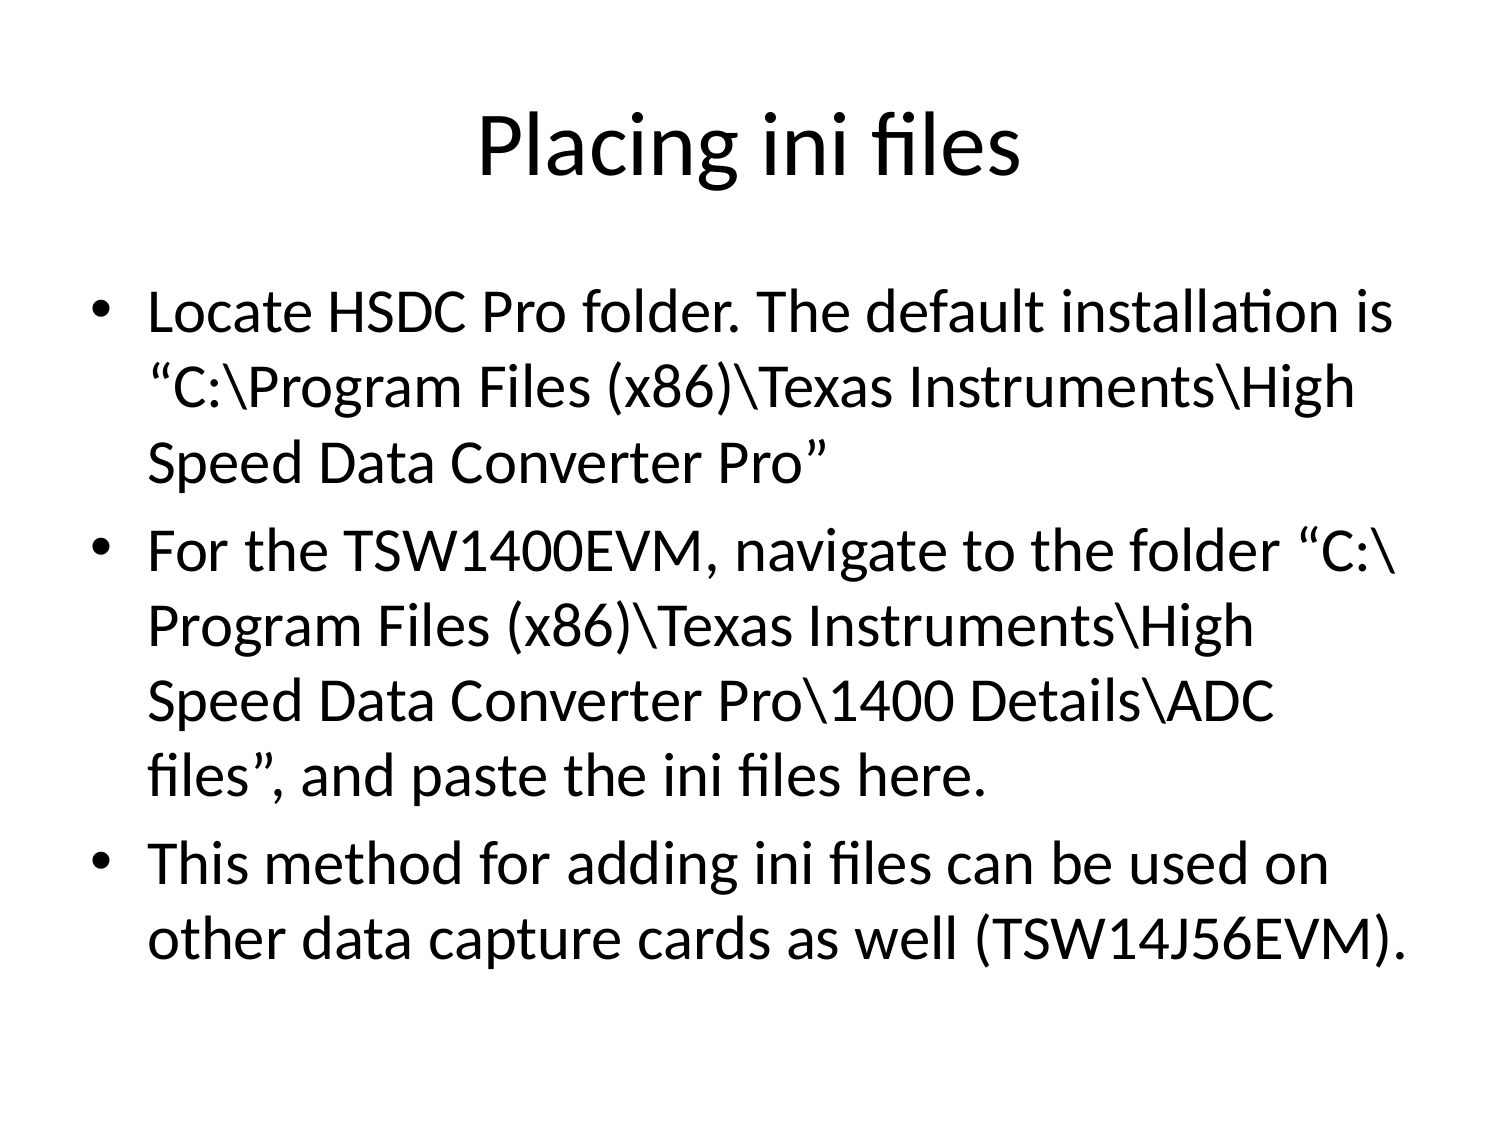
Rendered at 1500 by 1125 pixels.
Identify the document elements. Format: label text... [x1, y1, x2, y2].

list Locate HSDC Pro folder. The default installation is “C:\Program Files (x86)\Texas Instruments\High Speed Data Converter Pro” For the TSW1400EVM, navigate to the folder “C:\Program Files (x86)\Texas Instruments\High Speed Data Converter Pro\1400 Details\ADC files”, and paste the ini files here. This method for adding ini files can be used on other data capture cards as well (TSW14J56EVM). [75, 262, 1425, 1005]
title Placing ini files [75, 45, 1425, 233]
